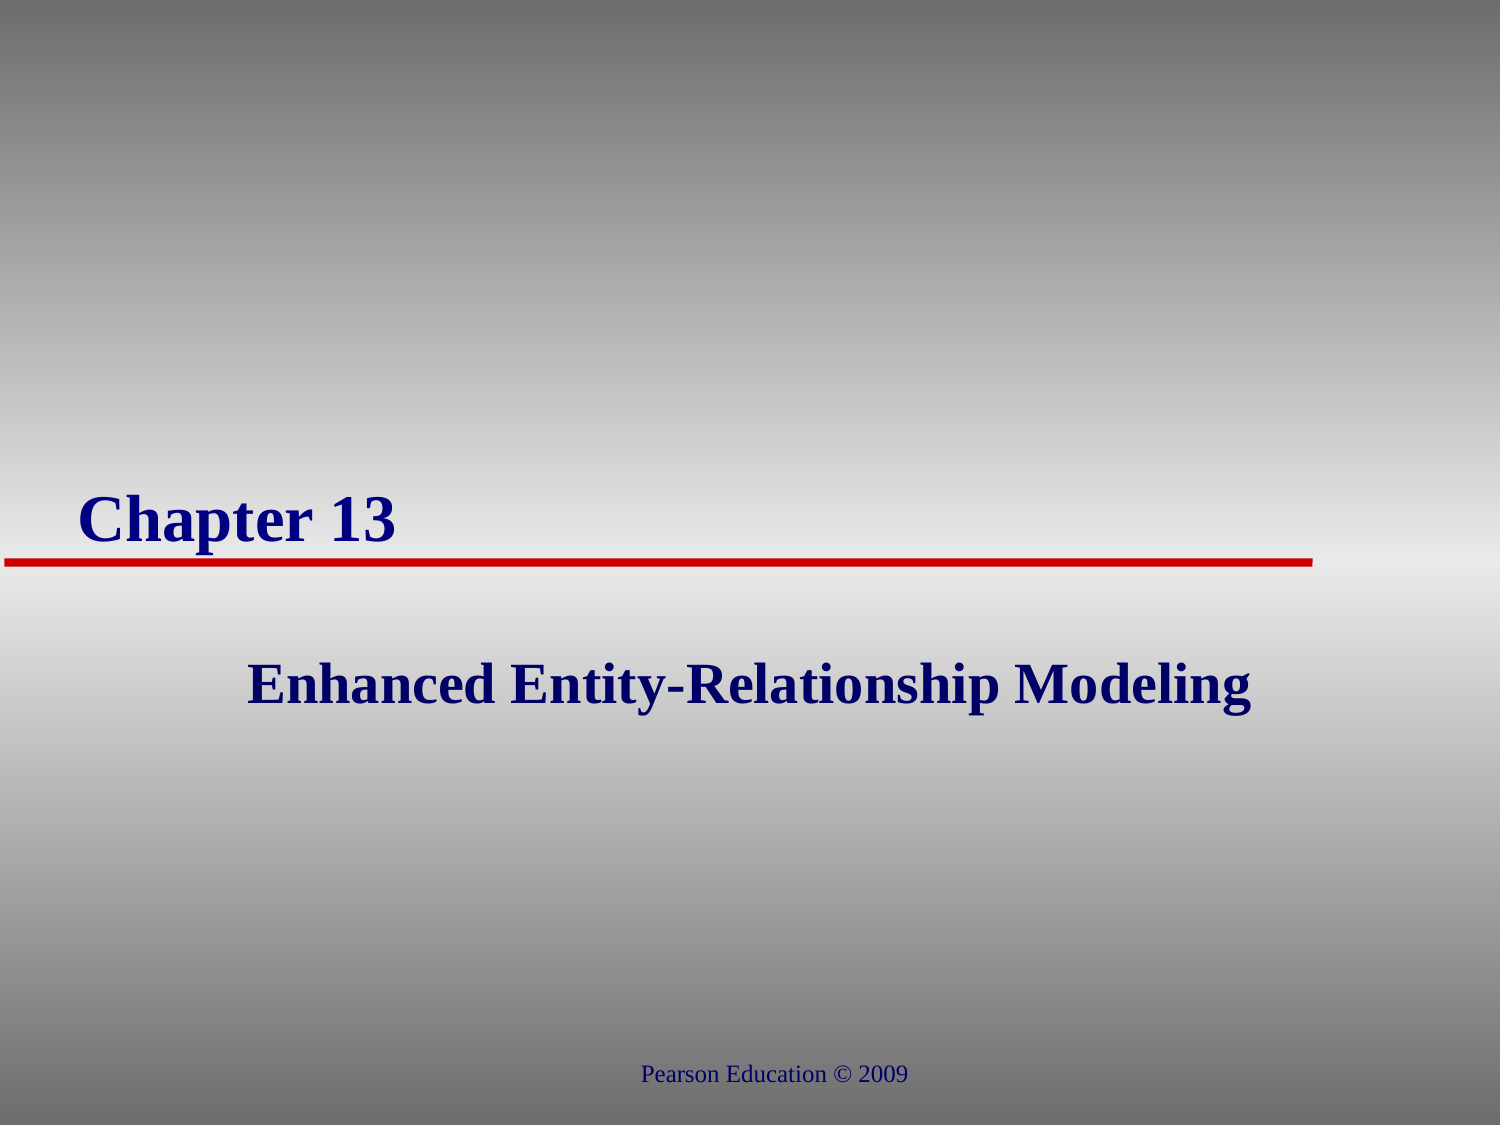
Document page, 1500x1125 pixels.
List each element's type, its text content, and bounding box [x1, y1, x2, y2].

title Chapter 13 [62, 374, 1338, 563]
text_box Pearson Education © 2009 [512, 1050, 1038, 1095]
subtitle Enhanced Entity-Relationship Modeling [224, 637, 1276, 926]
